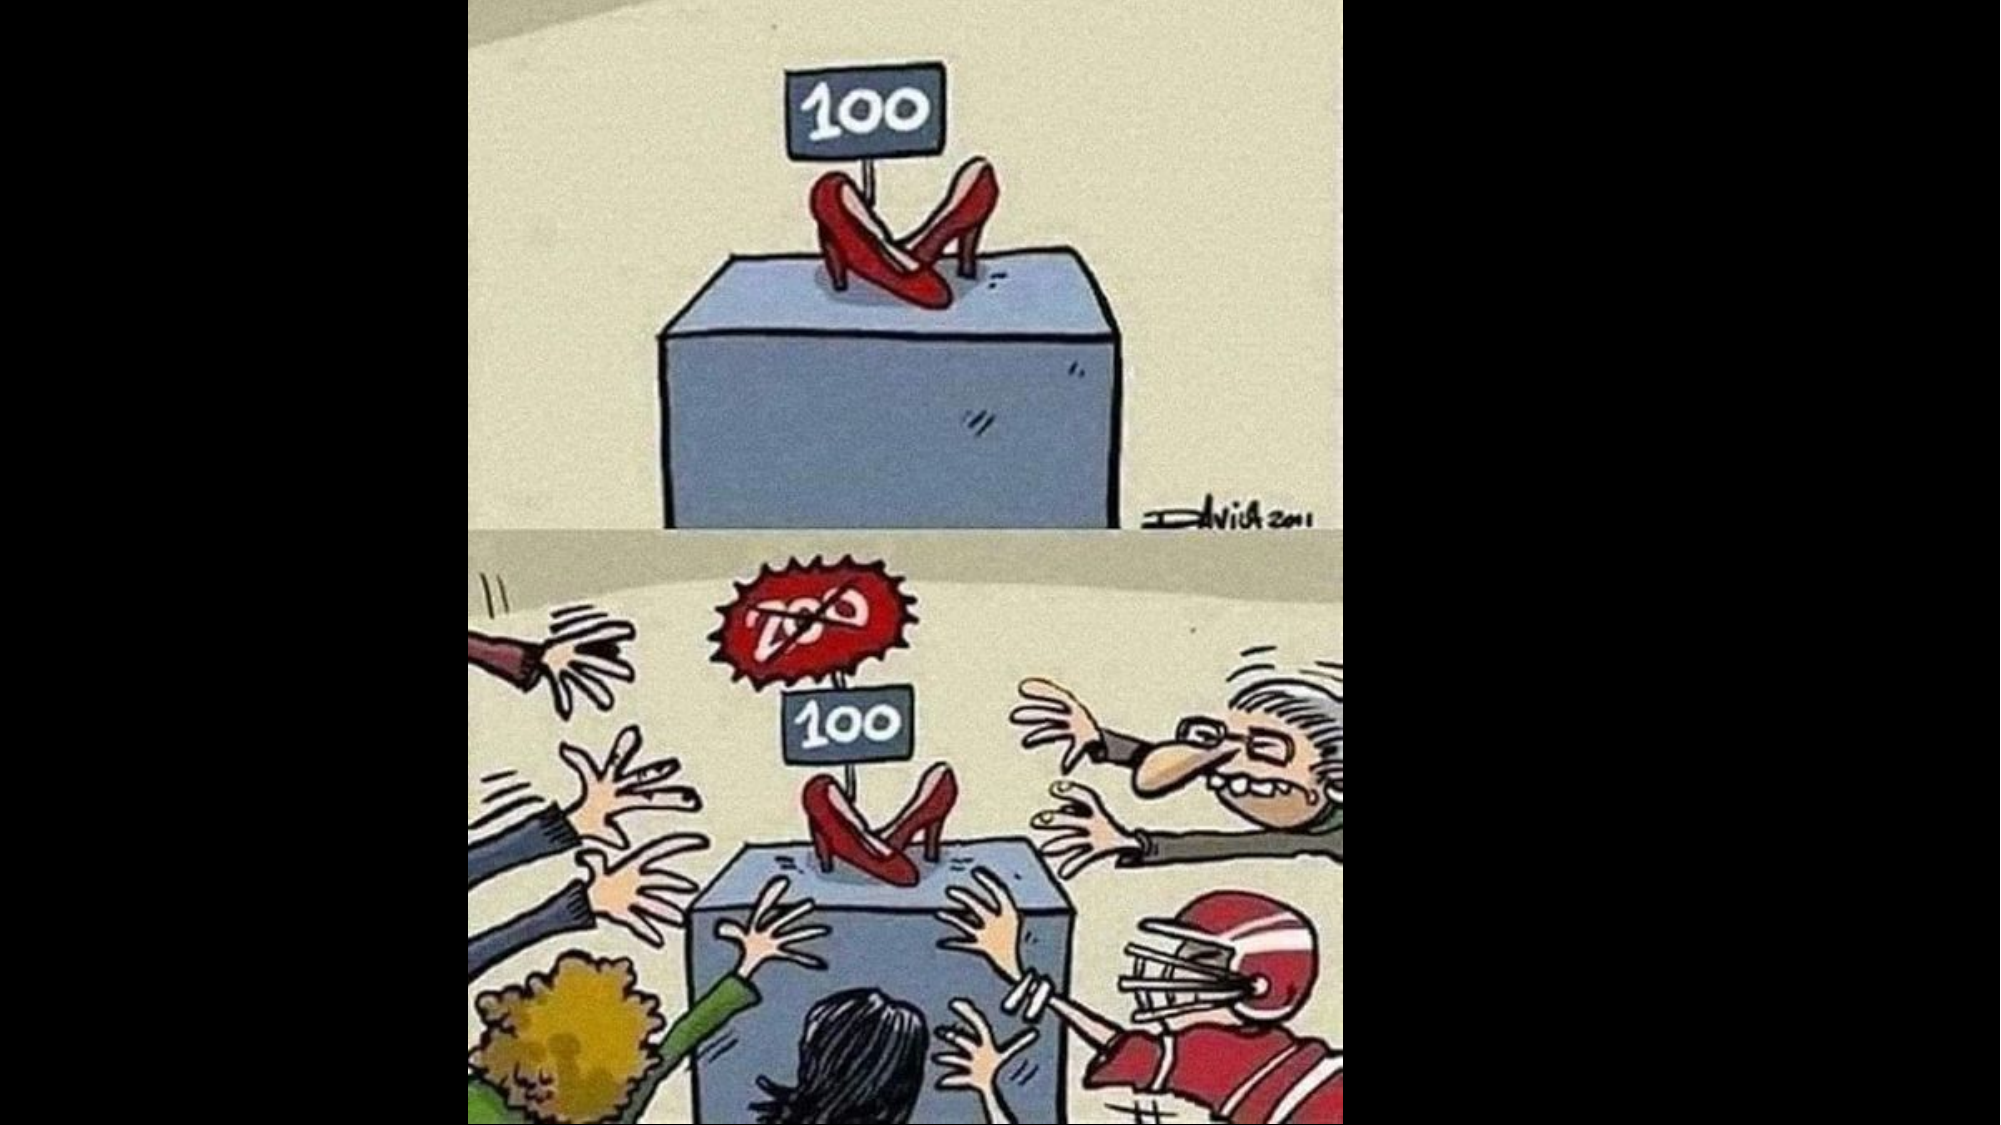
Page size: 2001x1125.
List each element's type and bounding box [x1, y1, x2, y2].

list [468, 0, 1343, 1124]
